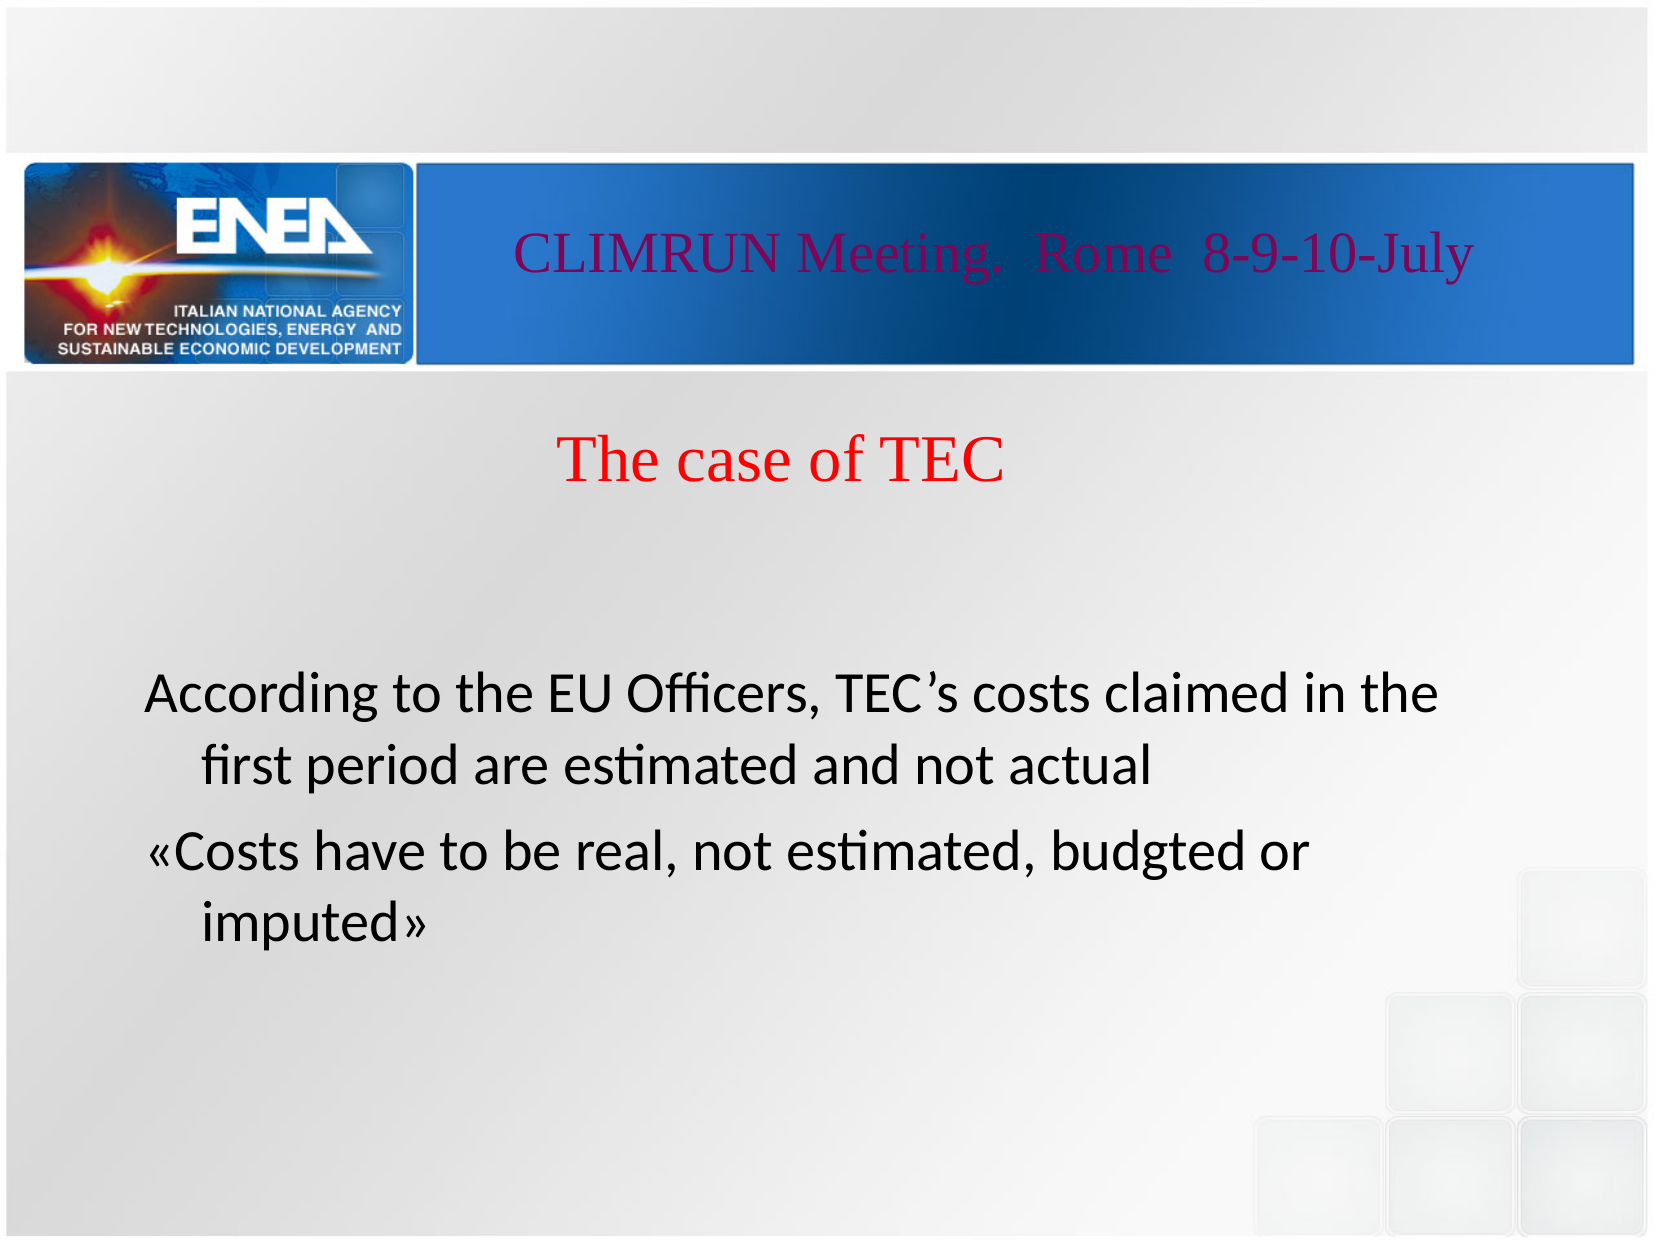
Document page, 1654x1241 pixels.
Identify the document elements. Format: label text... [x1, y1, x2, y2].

text_box CLIMRUN Meeting. Rome 8-9-10-July [499, 206, 1506, 292]
text_box The case of TEC [106, 360, 1457, 548]
picture [0, 0, 1654, 1241]
text_box According to the EU Officers, TEC’s costs claimed in the first period are estimated and not actual «Costs have to be real, not estimated, budgted or imputed» [129, 560, 1480, 1164]
